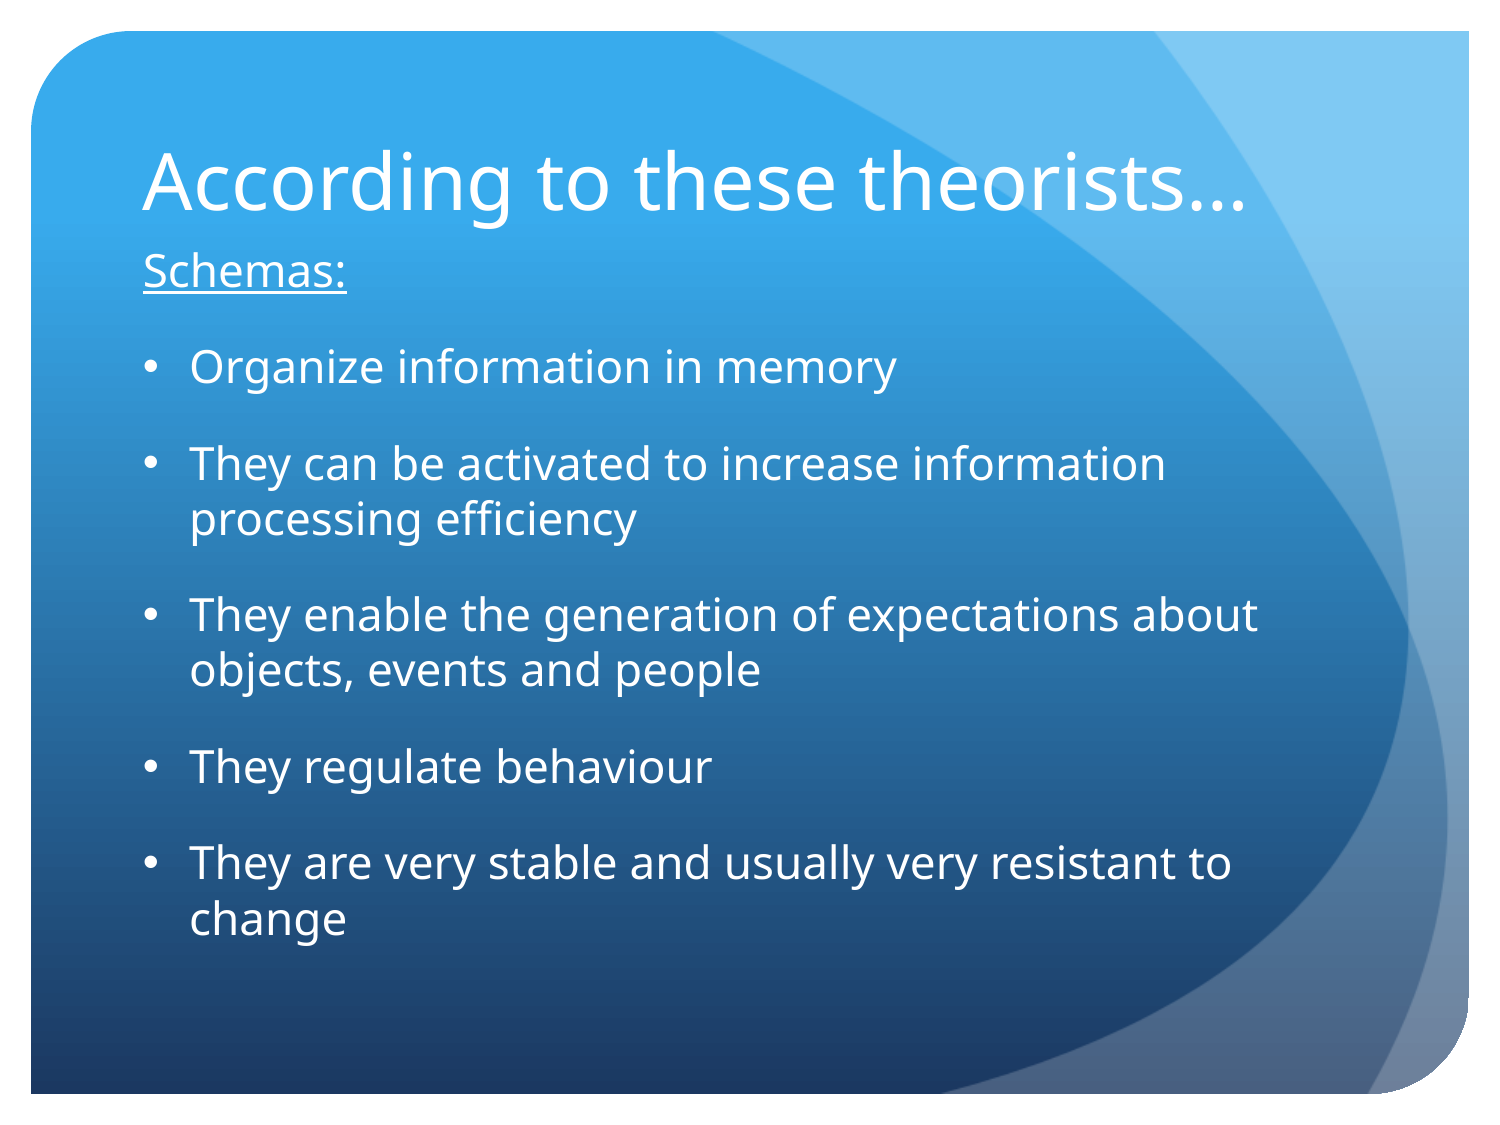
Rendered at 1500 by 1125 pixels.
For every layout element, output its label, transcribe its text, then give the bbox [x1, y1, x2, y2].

list Schemas: Organize information in memory They can be activated to increase information processing efficiency They enable the generation of expectations about objects, events and people They regulate behaviour They are very stable and usually very resistant to change [127, 233, 1372, 991]
picture [24, 30, 1473, 1094]
title According to these theorists… [127, 62, 1372, 233]
